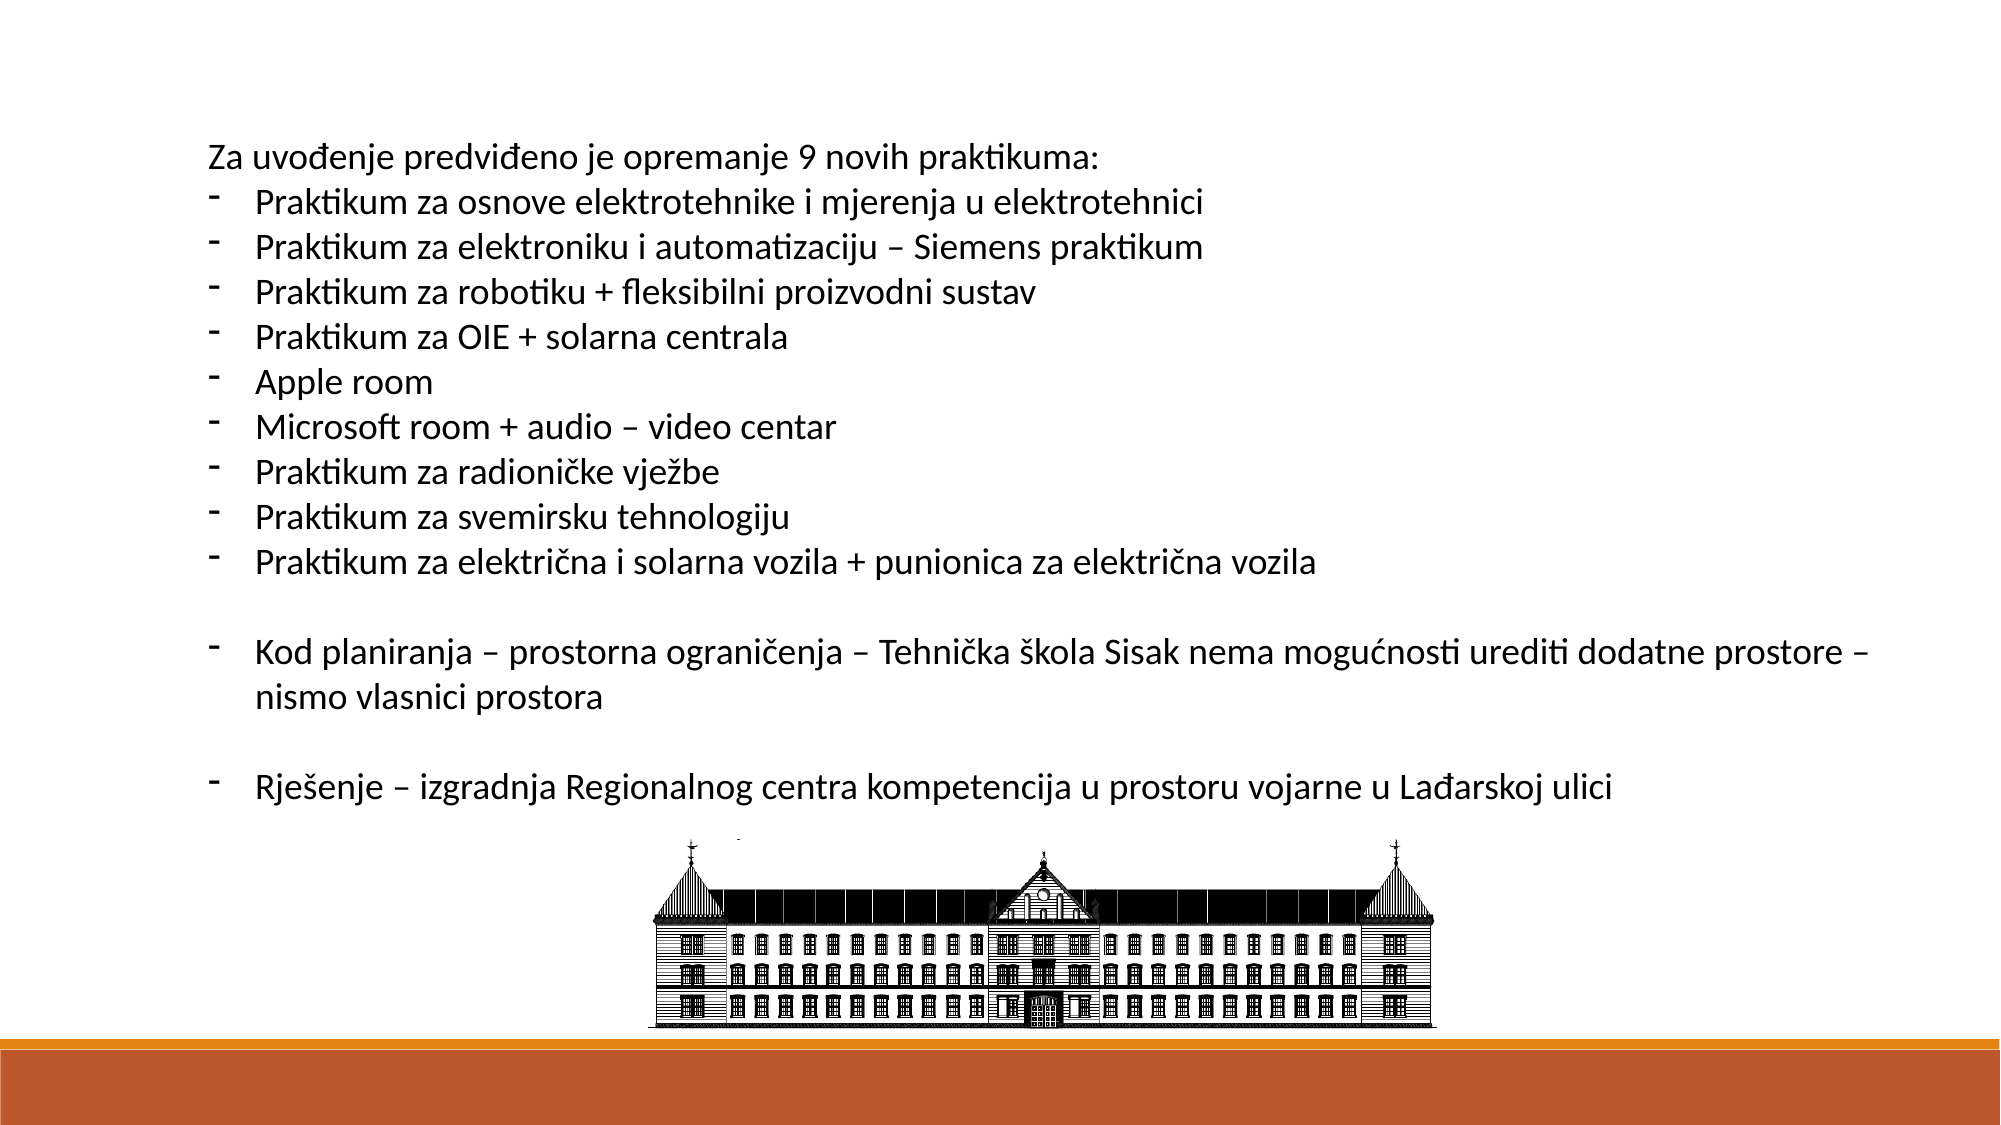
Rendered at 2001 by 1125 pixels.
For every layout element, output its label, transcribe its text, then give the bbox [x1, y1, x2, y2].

text_box Za uvođenje predviđeno je opremanje 9 novih praktikuma: Praktikum za osnove elektrotehnike i mjerenja u elektrotehnici Praktikum za elektroniku i automatizaciju – Siemens praktikum Praktikum za robotiku + fleksibilni proizvodni sustav Praktikum za OIE + solarna centrala Apple room Microsoft room + audio – video centar Praktikum za radioničke vježbe Praktikum za svemirsku tehnologiju Praktikum za električna i solarna vozila + punionica za električna vozila Kod planiranja – prostorna ograničenja – Tehnička škola Sisak nema mogućnosti urediti dodatne prostore – nismo vlasnici prostora Rješenje – izgradnja Regionalnog centra kompetencija u prostoru vojarne u Lađarskoj ulici [193, 124, 1892, 815]
picture [648, 839, 1437, 1034]
